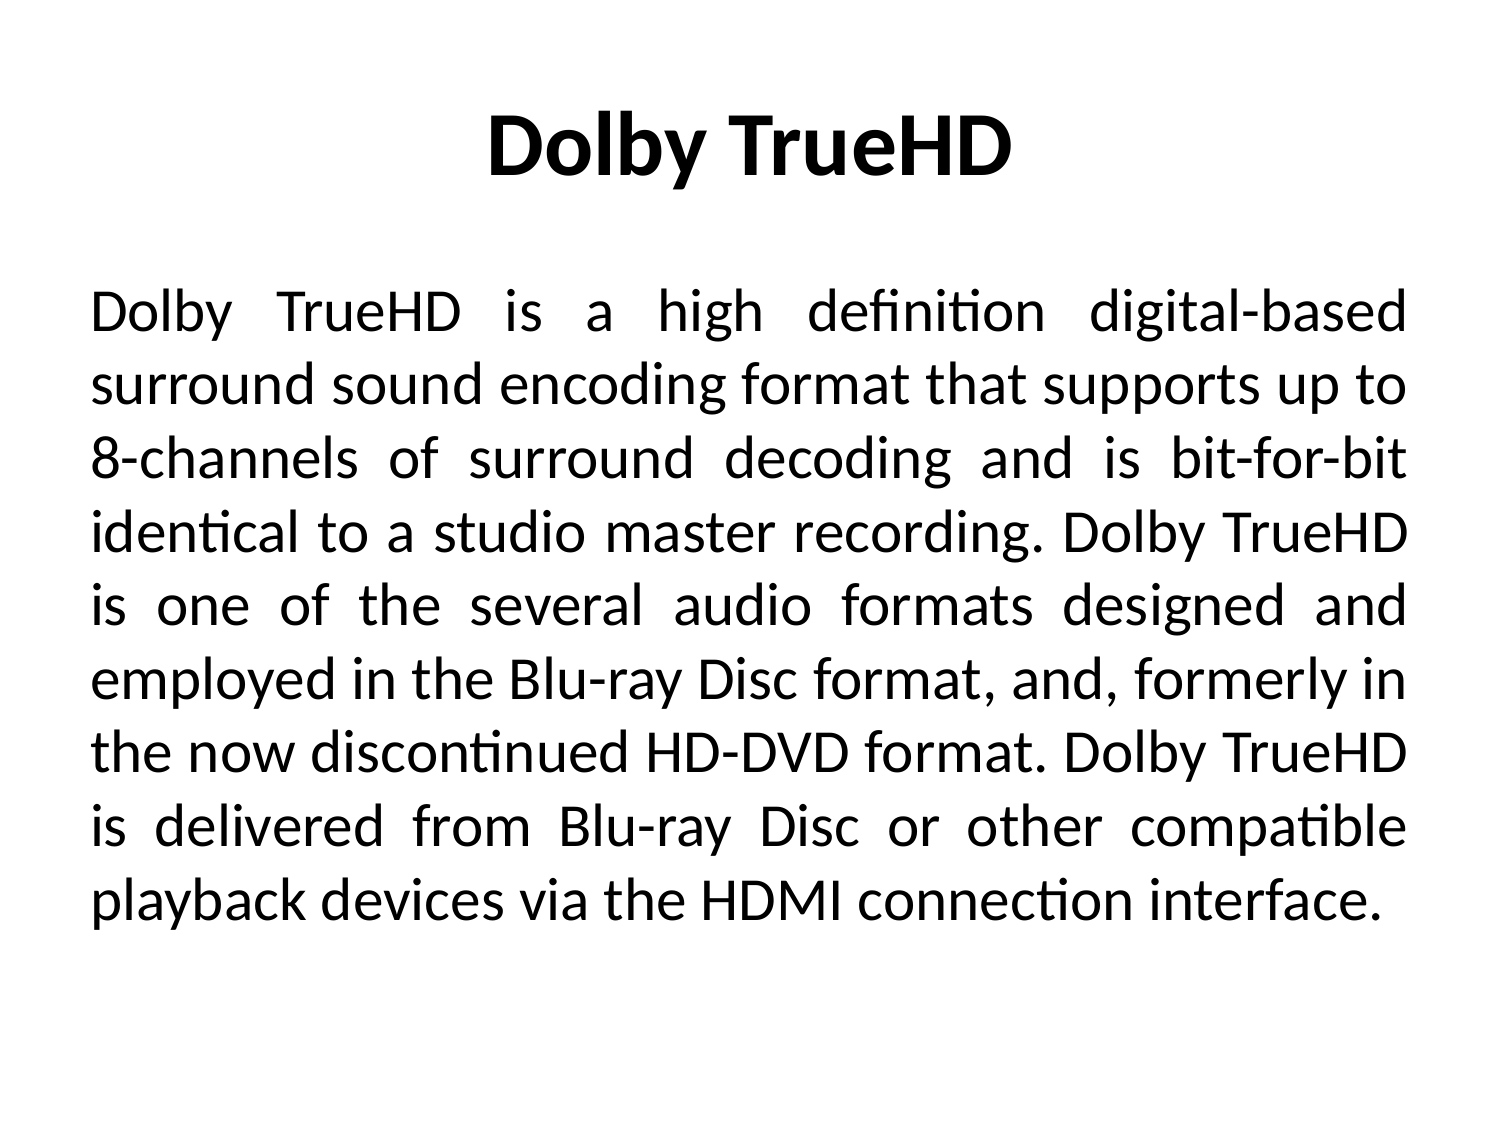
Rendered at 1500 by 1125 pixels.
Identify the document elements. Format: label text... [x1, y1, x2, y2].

list Dolby TrueHD is a high definition digital-based surround sound encoding format that supports up to 8-channels of surround decoding and is bit-for-bit identical to a studio master recording. Dolby TrueHD is one of the several audio formats designed and employed in the Blu-ray Disc format, and, formerly in the now discontinued HD-DVD format. Dolby TrueHD is delivered from Blu-ray Disc or other compatible playback devices via the HDMI connection interface. [75, 262, 1425, 1005]
title Dolby TrueHD [75, 45, 1425, 233]
